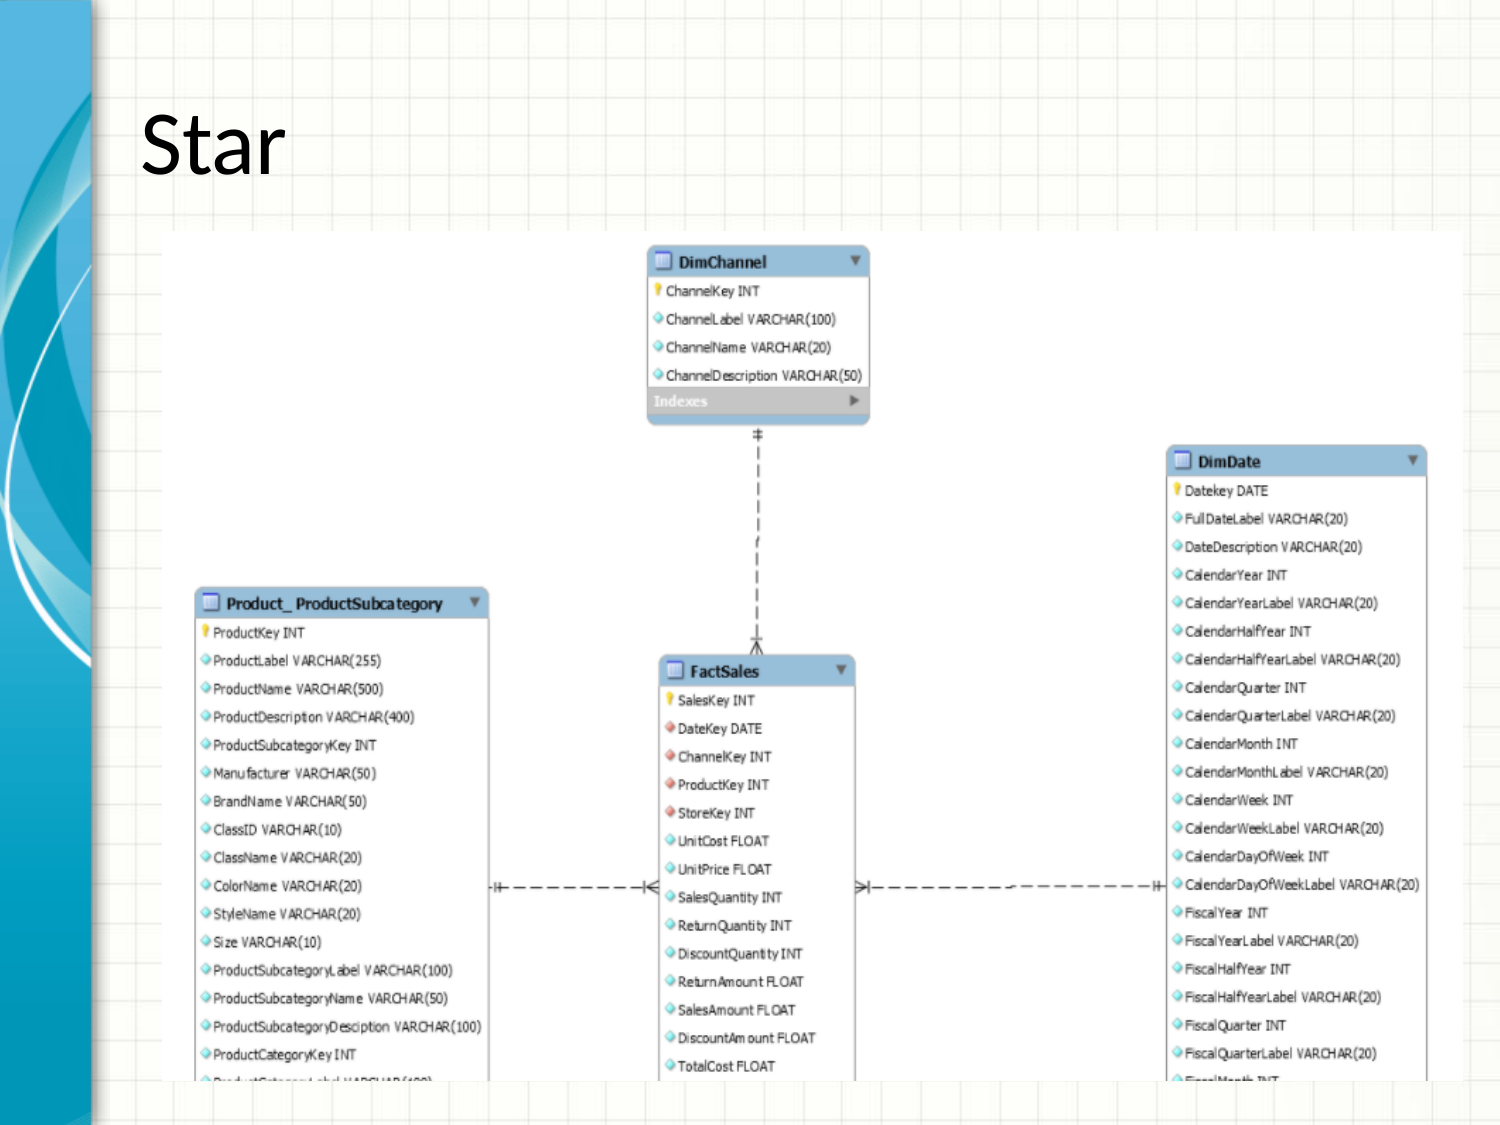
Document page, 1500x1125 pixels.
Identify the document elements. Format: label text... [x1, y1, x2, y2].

title Star [125, 44, 1450, 232]
picture [0, 0, 1500, 1125]
